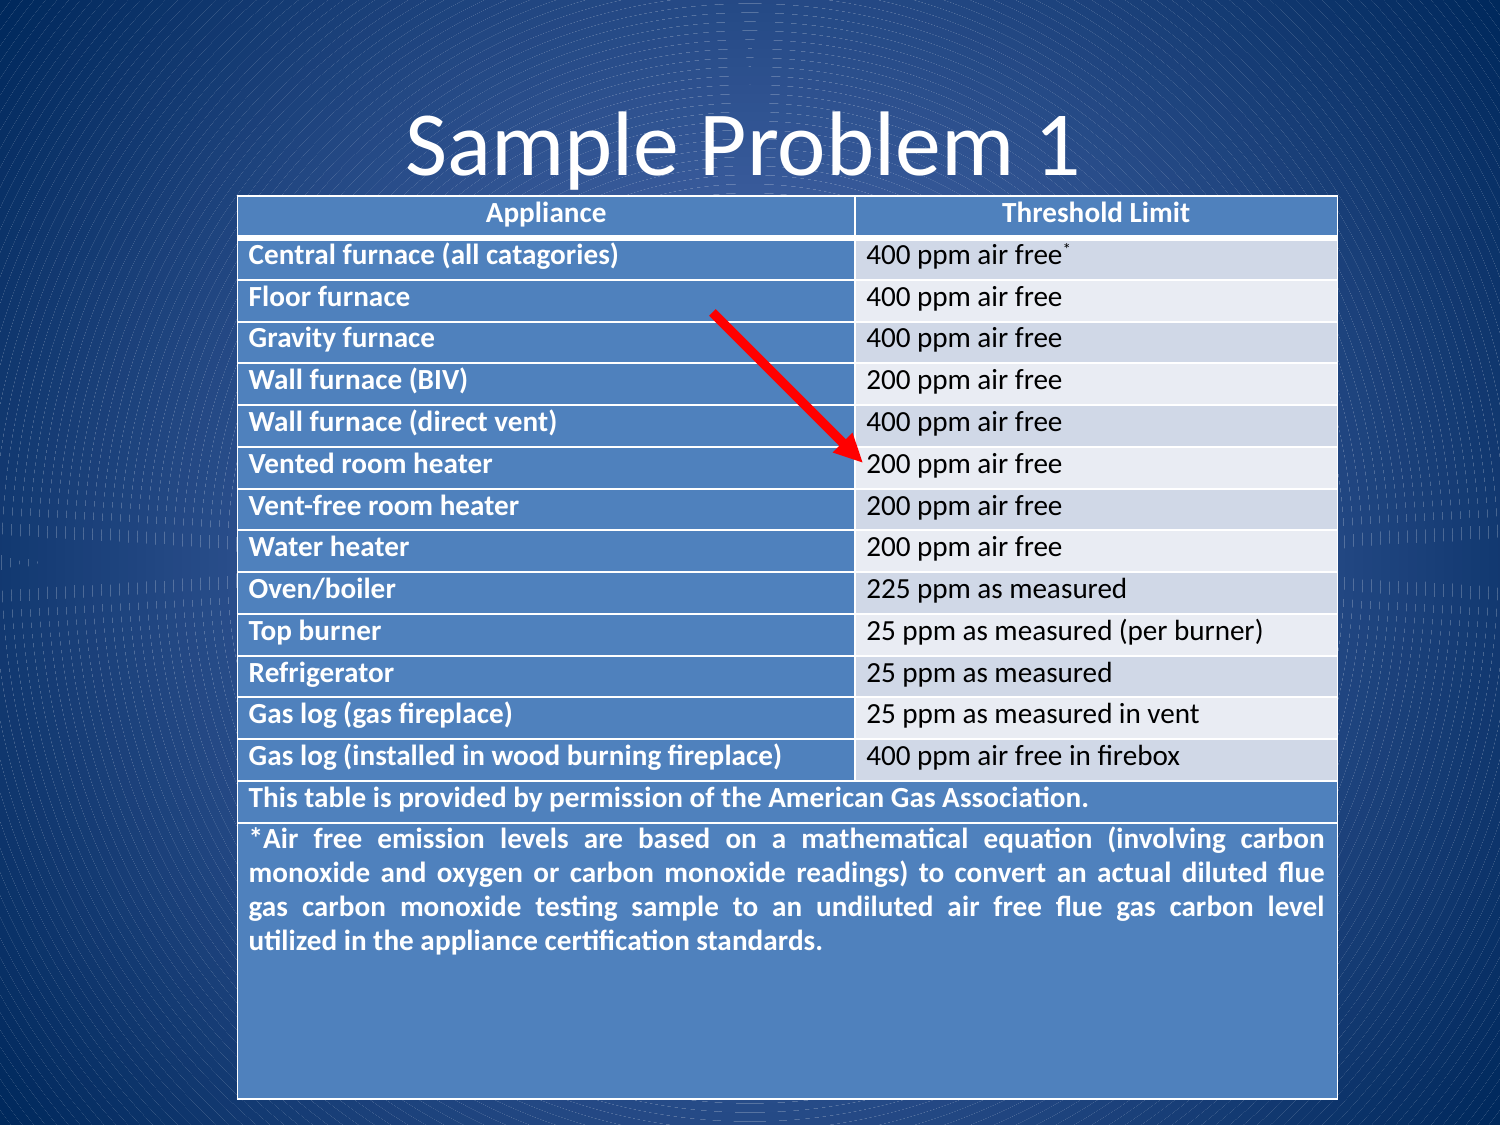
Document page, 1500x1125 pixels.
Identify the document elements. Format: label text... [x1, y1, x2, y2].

table_cell Gas log (gas fireplace) [238, 698, 854, 738]
table_cell Gas log (installed in wood burning fireplace) [238, 740, 854, 780]
table_header Threshold Limit [856, 197, 1337, 235]
table_cell Oven/boiler [238, 573, 854, 613]
table_cell 400 ppm air free [866, 323, 1337, 362]
table_cell 400 ppm air free [856, 281, 1337, 321]
table_cell 25 ppm as measured in vent [856, 698, 1337, 738]
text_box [712, 312, 863, 463]
table_cell This table is provided by permission of the American Gas Association. [238, 782, 1337, 822]
table_cell Central furnace (all catagories) [238, 241, 854, 279]
table_cell 200 ppm air free [856, 490, 1337, 529]
table_cell 25 ppm as measured [856, 657, 1337, 696]
table_cell Floor furnace [238, 281, 854, 321]
table_cell Gravity furnace [238, 323, 707, 362]
table_cell 200 ppm air free [856, 448, 1337, 488]
table_cell 225 ppm as measured [856, 573, 1337, 613]
table_cell Refrigerator [238, 657, 854, 696]
table_cell 400 ppm air free in firebox [856, 740, 1337, 780]
table_header Appliance [238, 197, 854, 235]
table_cell Vent-free room heater [238, 490, 854, 529]
table_cell Vented room heater [238, 448, 854, 488]
table_cell *Air free emission levels are based on a mathematical equation (involving carbon monoxide and oxygen or carbon monoxide readings) to convert an actual diluted flue gas carbon monoxide testing sample to an undiluted air free flue gas carbon level utilized in the appliance certification standards. [238, 824, 1337, 1098]
title Sample Problem 1 [24, 45, 1463, 233]
table_cell 200 ppm air free [856, 531, 1337, 571]
table_cell Wall furnace (BIV) [238, 364, 707, 404]
table_cell Top burner [238, 615, 854, 655]
table_cell 200 ppm air free [866, 364, 1337, 404]
table_cell 25 ppm as measured (per burner) [856, 615, 1337, 655]
table_cell Wall furnace (direct vent) [238, 406, 707, 446]
table_cell 400 ppm air free [866, 406, 1337, 446]
table_cell Water heater [238, 531, 854, 571]
table_cell 400 ppm air free* [856, 241, 1337, 279]
